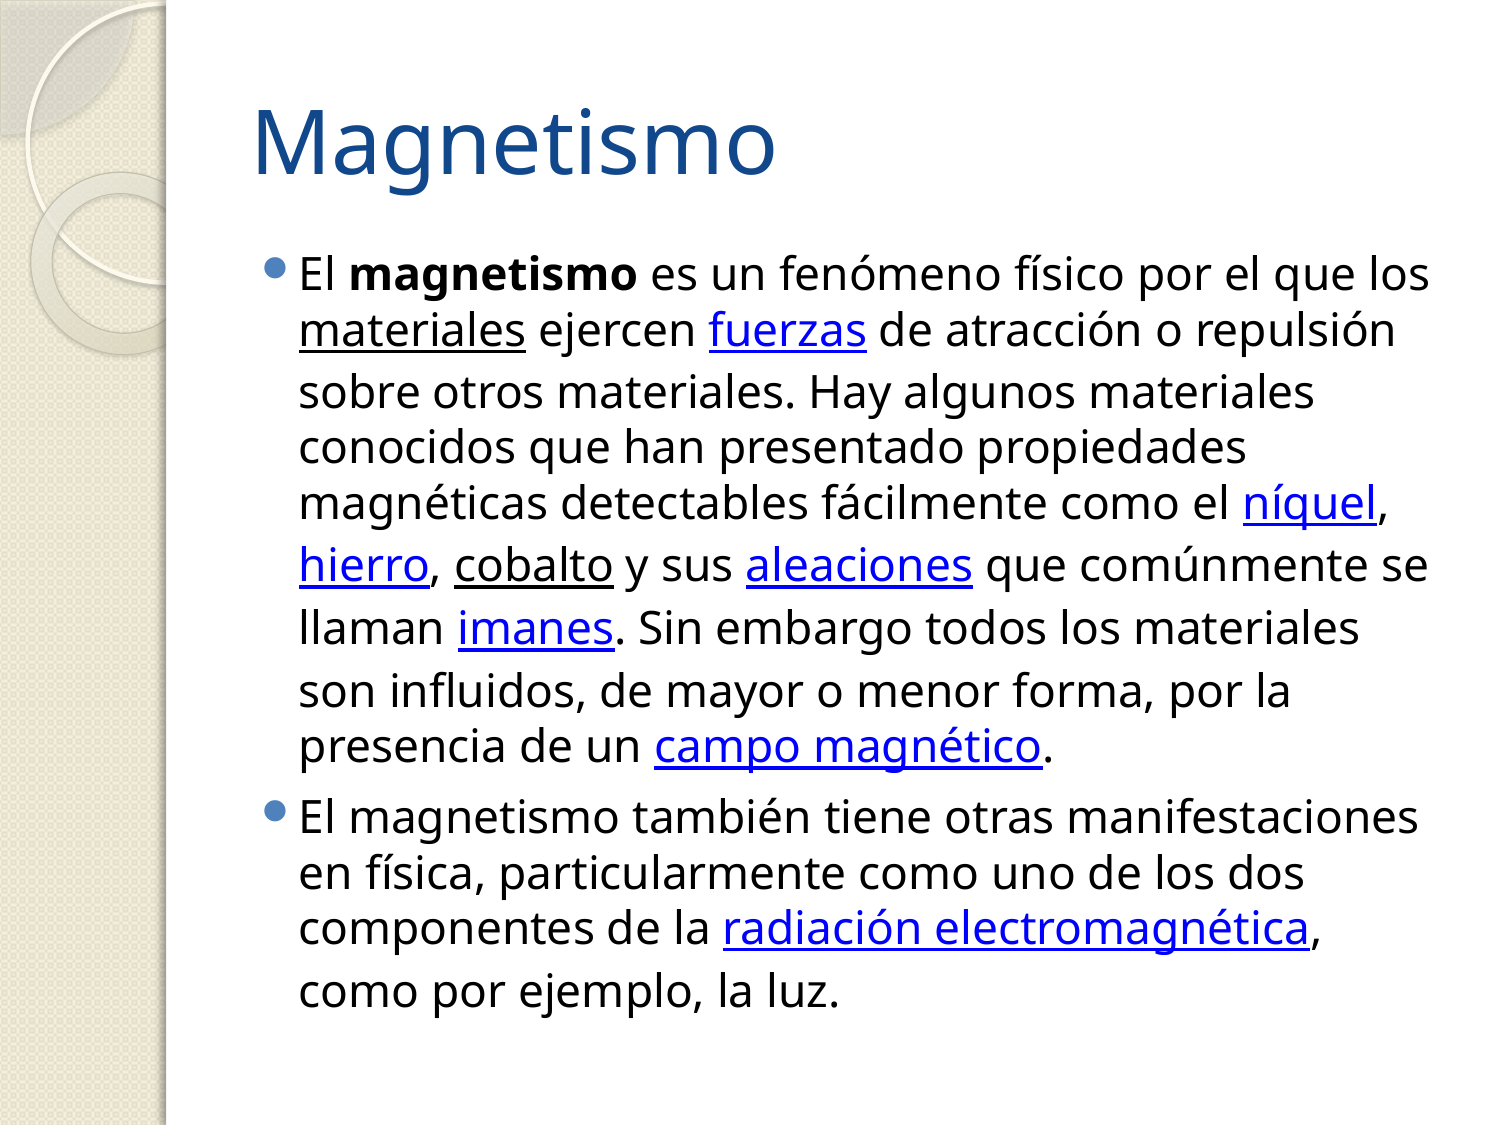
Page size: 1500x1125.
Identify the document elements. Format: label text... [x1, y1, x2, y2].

title Magnetismo [235, 45, 1466, 233]
list El magnetismo es un fenómeno físico por el que los materiales ejercen fuerzas de atracción o repulsión sobre otros materiales. Hay algunos materiales conocidos que han presentado propiedades magnéticas detectables fácilmente como el níquel, hierro, cobalto y sus aleaciones que comúnmente se llaman imanes. Sin embargo todos los materiales son influidos, de mayor o menor forma, por la presencia de un campo magnético. El magnetismo también tiene otras manifestaciones en física, particularmente como uno de los dos componentes de la radiación electromagnética, como por ejemplo, la luz. [235, 237, 1466, 1025]
